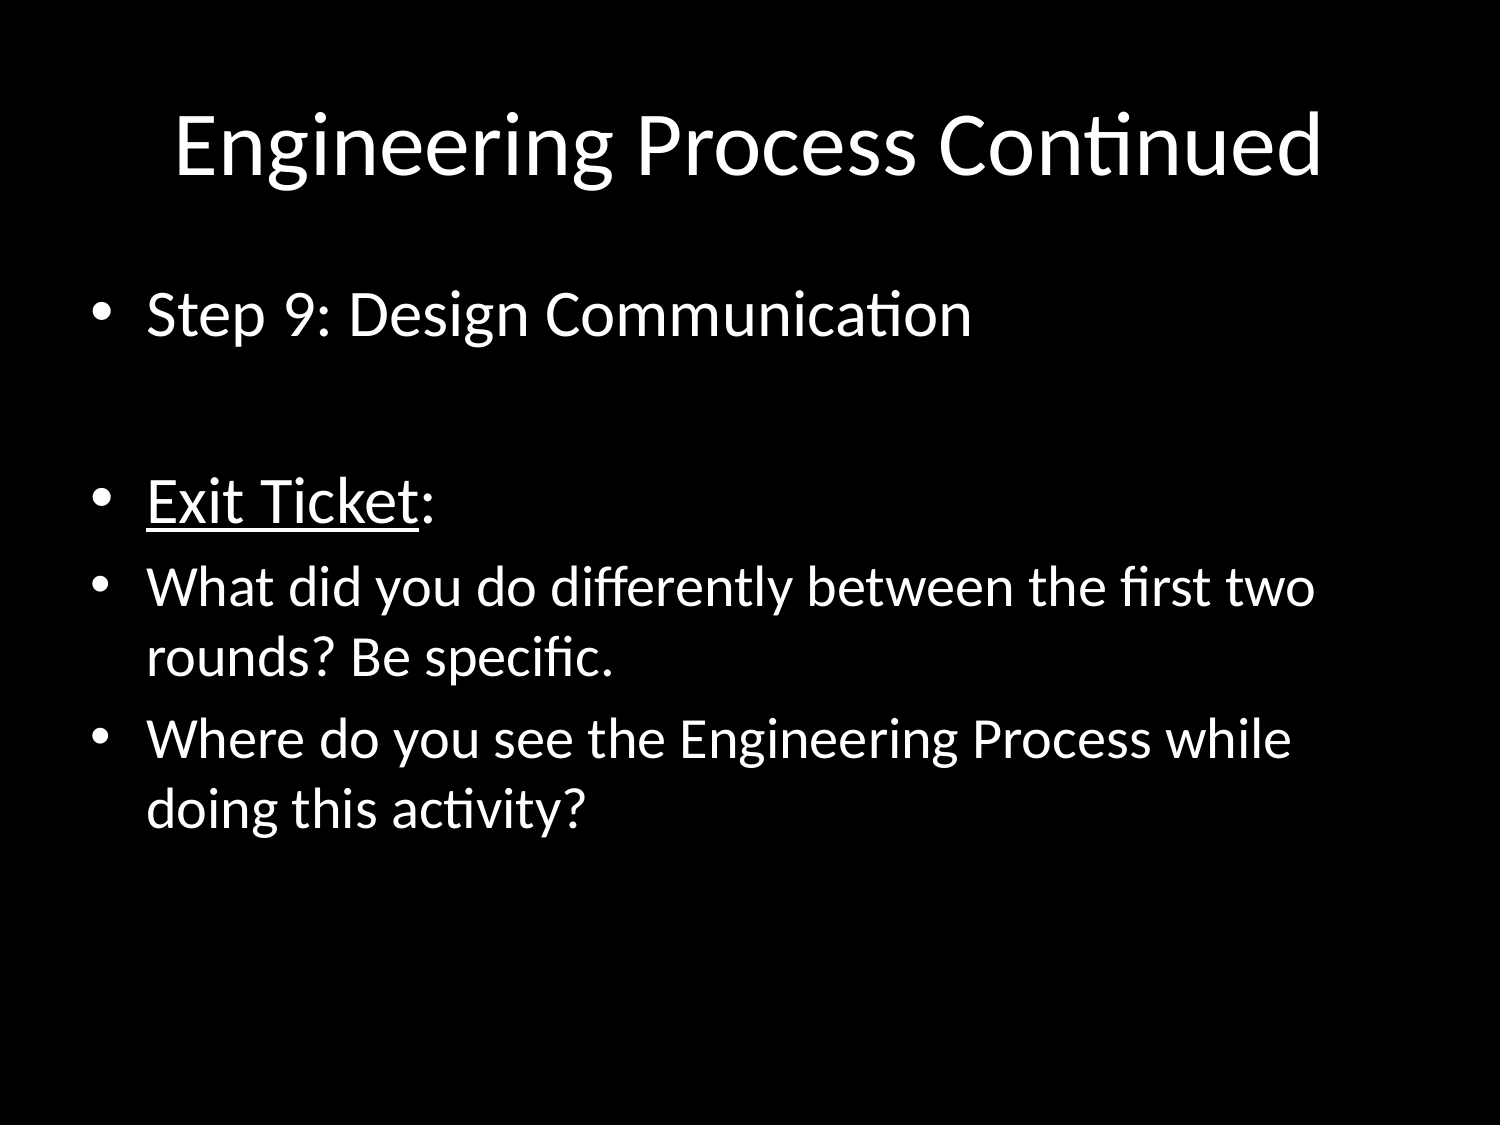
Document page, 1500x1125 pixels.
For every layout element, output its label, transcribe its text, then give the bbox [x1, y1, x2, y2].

list Step 9: Design Communication Exit Ticket: What did you do differently between the first two rounds? Be specific. Where do you see the Engineering Process while doing this activity? [75, 262, 1425, 1005]
title Engineering Process Continued [75, 45, 1425, 233]
